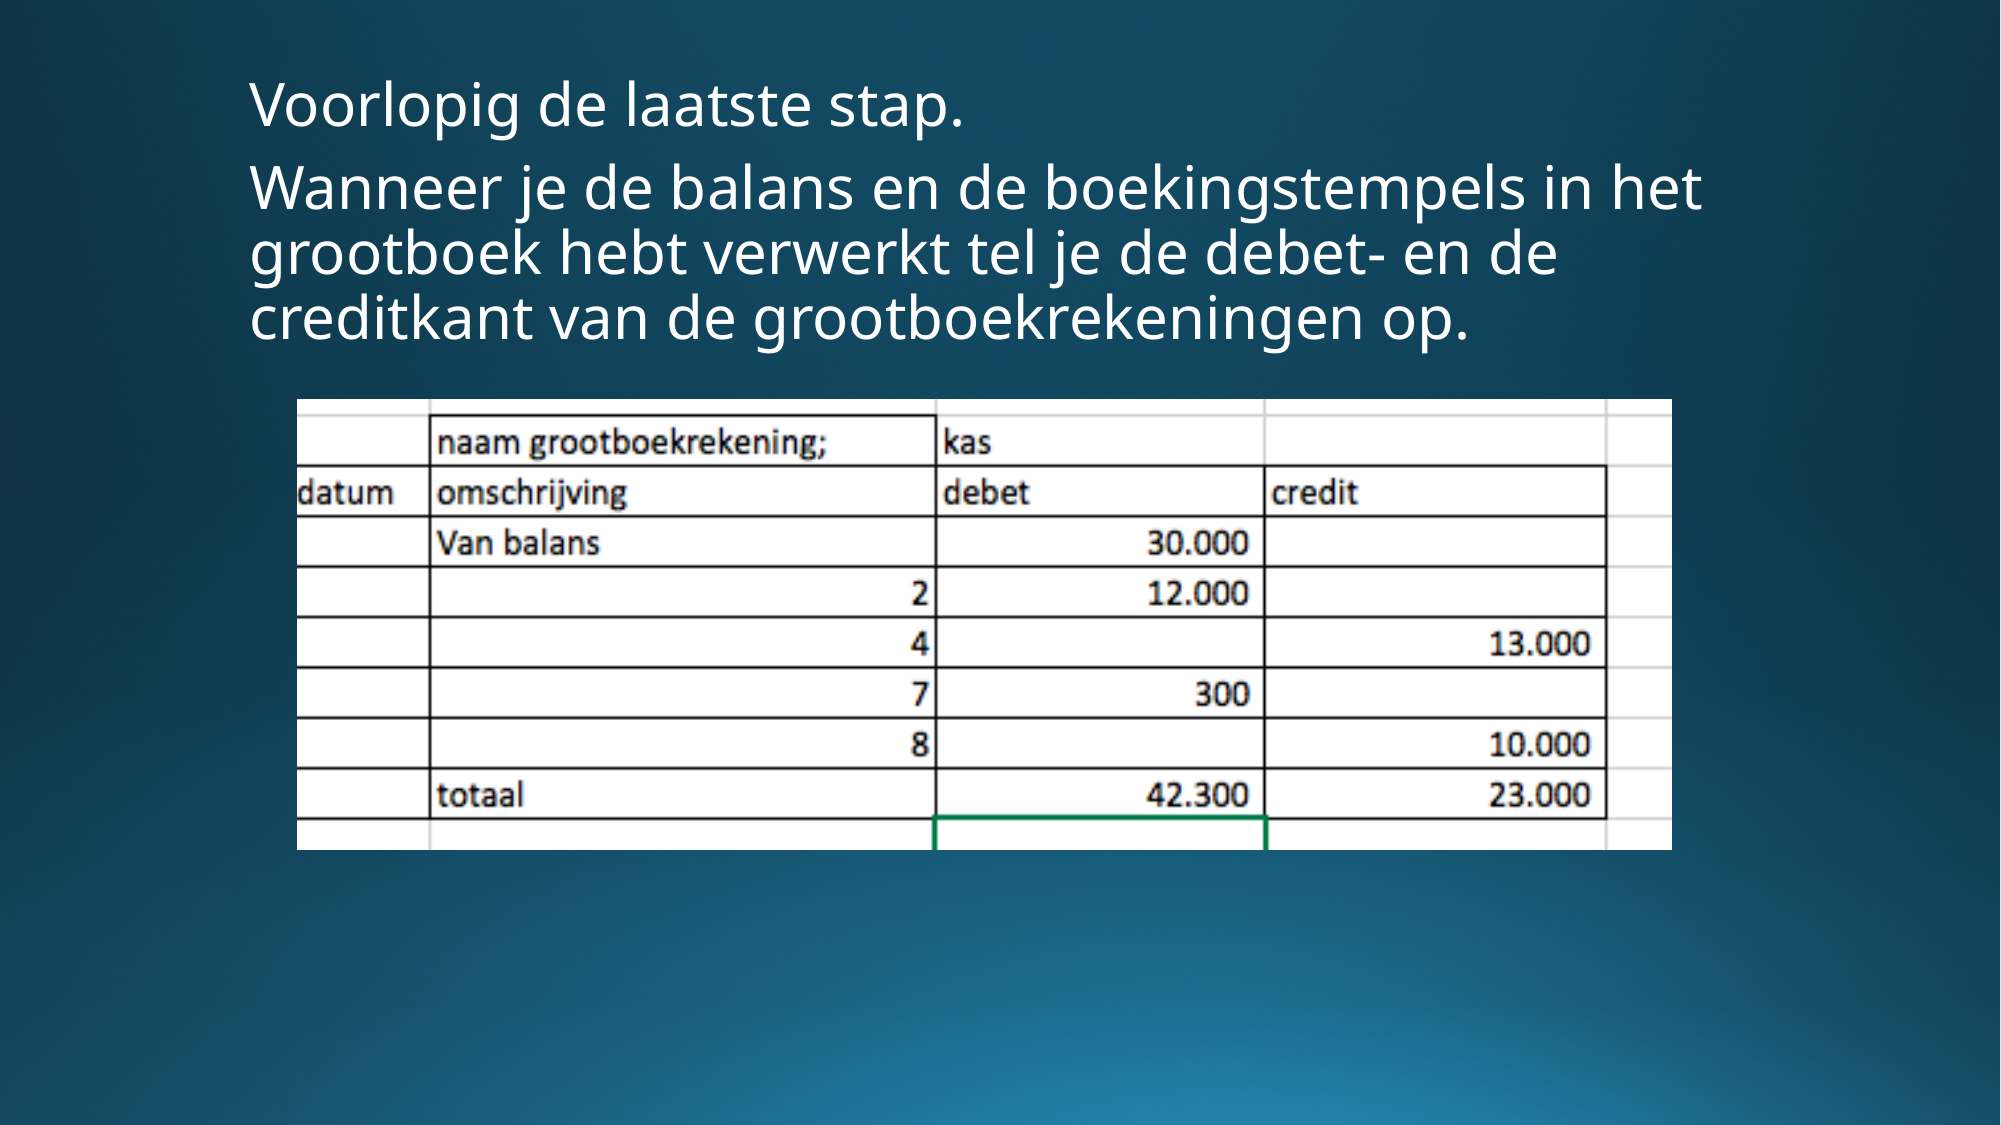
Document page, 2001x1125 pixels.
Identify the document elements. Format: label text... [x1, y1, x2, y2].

subtitle Voorlopig de laatste stap. Wanneer je de balans en de boekingstempels in het grootboek hebt verwerkt tel je de debet- en de creditkant van de grootboekrekeningen op. [234, 63, 1735, 360]
picture [0, 0, 2001, 1125]
